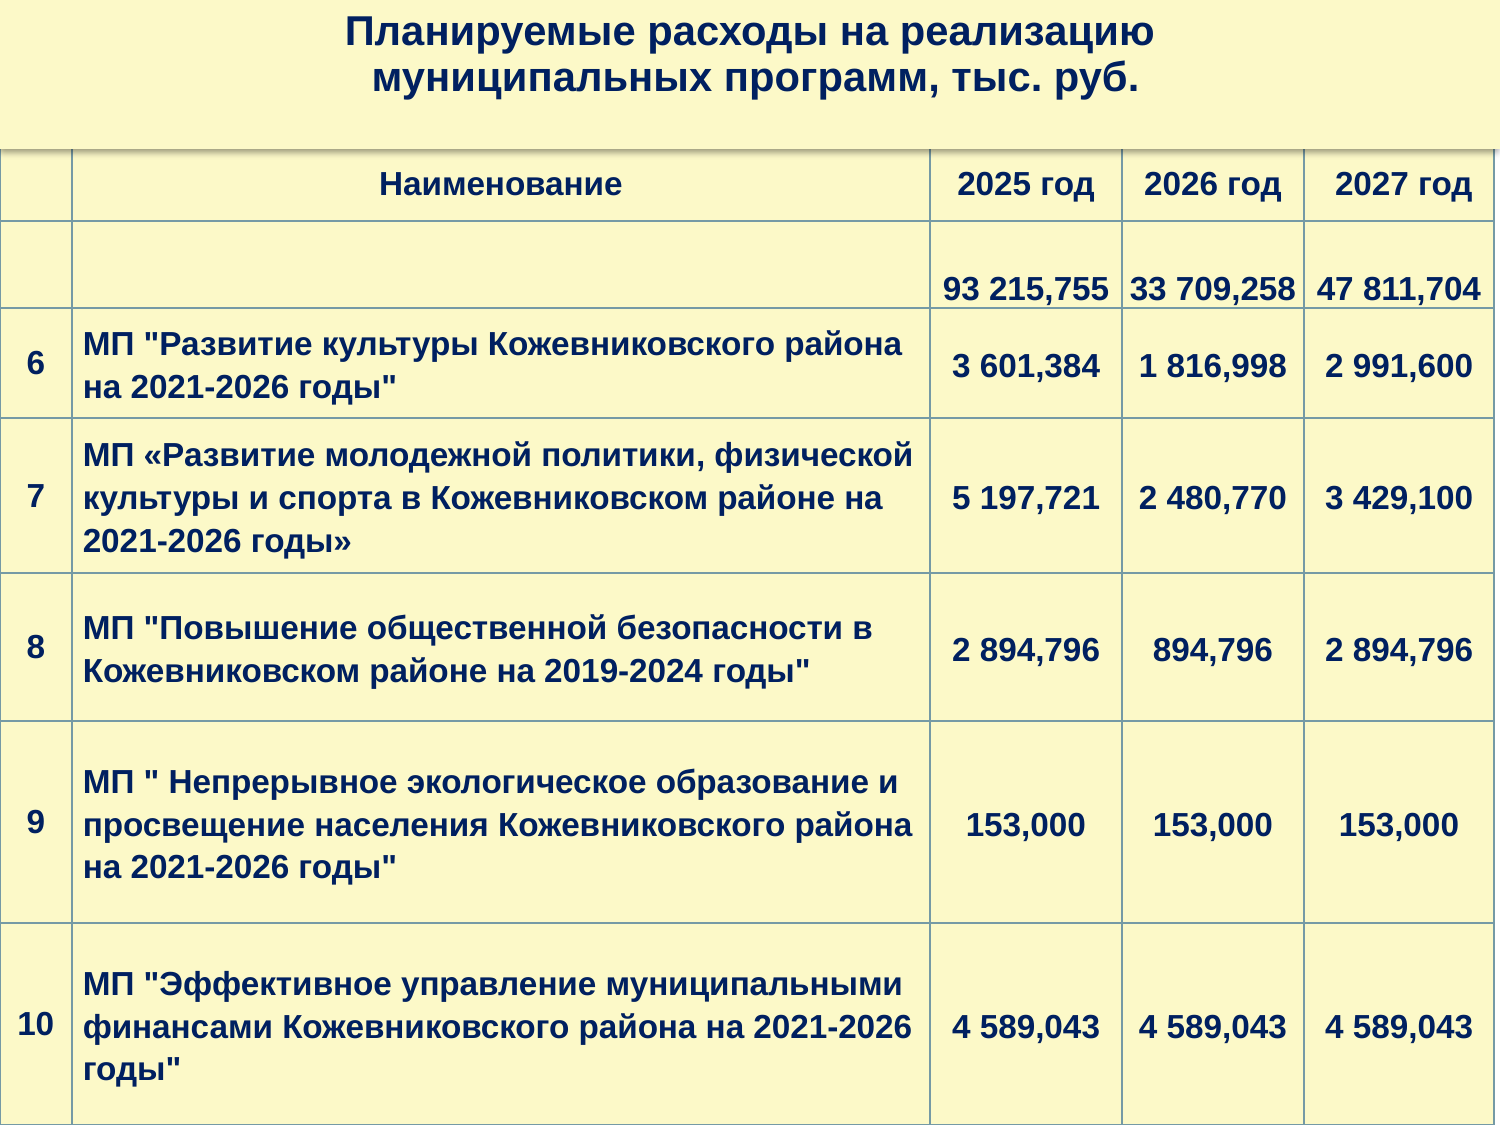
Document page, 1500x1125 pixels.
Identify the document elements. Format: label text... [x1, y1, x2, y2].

table_cell 2 894,796 [931, 574, 1121, 720]
table_header Наименование [73, 158, 929, 220]
table_cell 47 811,704 [1305, 222, 1493, 307]
table_cell 8 [1, 574, 71, 720]
table_cell МП "Развитие культуры Кожевниковского района на 2021-2026 годы" [73, 309, 929, 417]
table_cell 4 589,043 [931, 924, 1121, 1124]
table_cell МП «Развитие молодежной политики, физической культуры и спорта в Кожевниковском районе на 2021-2026 годы» [73, 419, 929, 572]
table_cell 93 215,755 [931, 222, 1121, 307]
table_cell 7 [1, 419, 71, 572]
table_header 2027 год [1305, 158, 1493, 220]
table_cell МП "Эффективное управление муниципальными финансами Кожевниковского района на 2021-2026 годы" [73, 924, 929, 1124]
table_cell 3 601,384 [931, 309, 1121, 417]
table_cell 2 894,796 [1305, 574, 1493, 720]
table_header 2026 год [1123, 158, 1303, 220]
table_cell 10 [1, 924, 71, 1124]
table_cell 4 589,043 [1305, 924, 1493, 1124]
table_cell 1 816,998 [1123, 309, 1303, 417]
table_cell 5 197,721 [931, 419, 1121, 572]
table_cell 153,000 [931, 722, 1121, 922]
table_cell [1, 222, 71, 307]
table_cell 33 709,258 [1123, 222, 1303, 307]
table_header [1, 157, 71, 220]
table_cell 2 480,770 [1123, 419, 1303, 572]
table_cell МП "Повышение общественной безопасности в Кожевниковском районе на 2019-2024 годы" [73, 574, 929, 720]
table_cell 9 [1, 722, 71, 922]
table_cell 3 429,100 [1305, 419, 1493, 572]
table_cell 6 [1, 309, 71, 417]
table_cell 4 589,043 [1123, 924, 1303, 1124]
table_cell 153,000 [1305, 722, 1493, 922]
table_cell 2 991,600 [1305, 309, 1493, 417]
table_cell [73, 222, 929, 307]
table_cell МП " Непрерывное экологическое образование и просвещение населения Кожевниковского района на 2021-2026 годы" [73, 722, 929, 922]
text_box Планируемые расходы на реализацию муниципальных программ, тыс. руб. [0, 0, 1500, 149]
table_header 2025 год [931, 158, 1121, 220]
table_cell 153,000 [1123, 722, 1303, 922]
table_cell 894,796 [1123, 574, 1303, 720]
